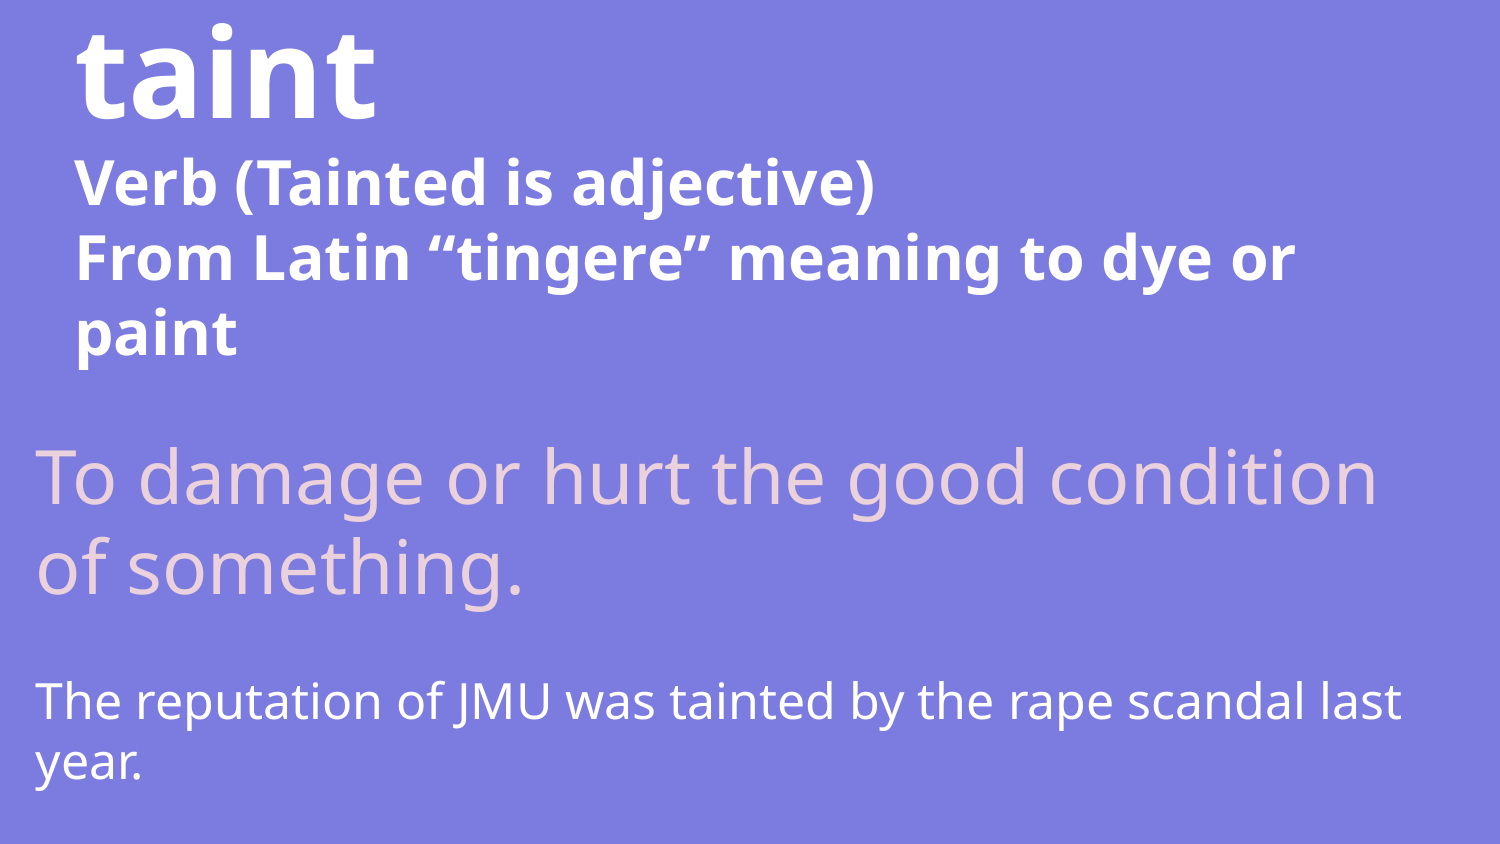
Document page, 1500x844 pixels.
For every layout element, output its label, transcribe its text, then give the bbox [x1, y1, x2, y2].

text_box To damage or hurt the good condition of something. The reputation of JMU was tainted by the rape scandal last year. [20, 414, 1437, 786]
title taint Verb (Tainted is adjective) From Latin “tingere” meaning to dye or paint [59, 155, 1369, 207]
